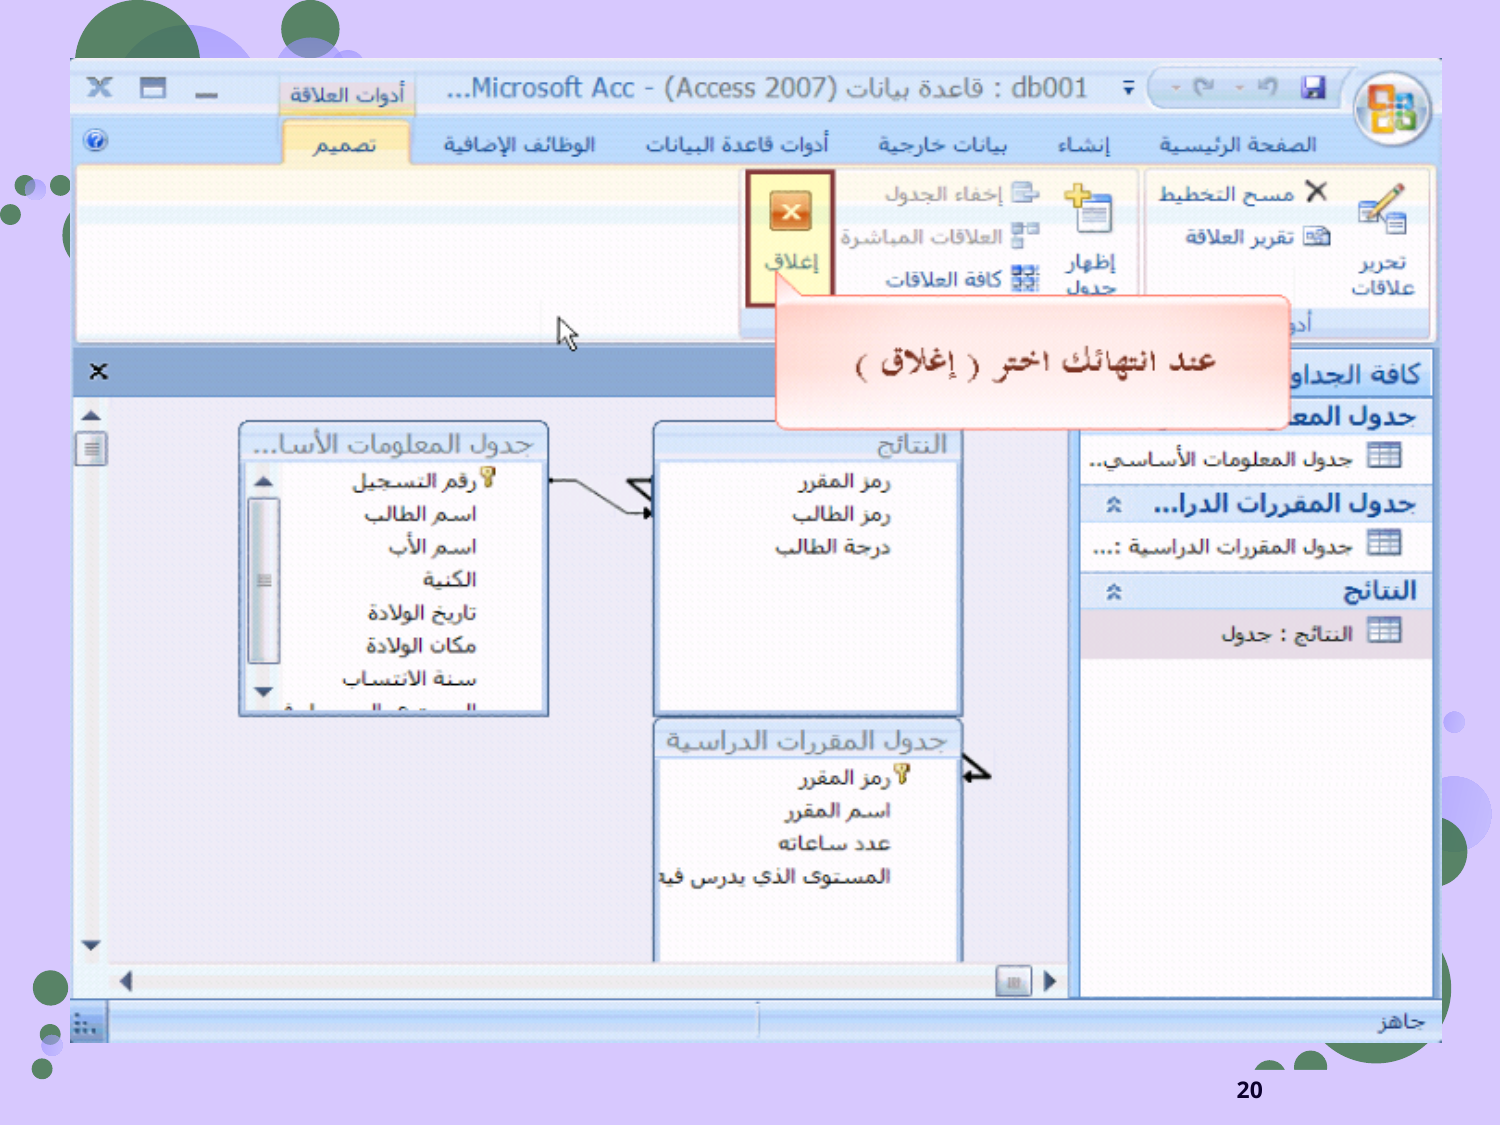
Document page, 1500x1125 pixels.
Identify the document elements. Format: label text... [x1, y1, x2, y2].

slide_number 20 [1074, 1069, 1425, 1113]
picture [68, 56, 1443, 1045]
